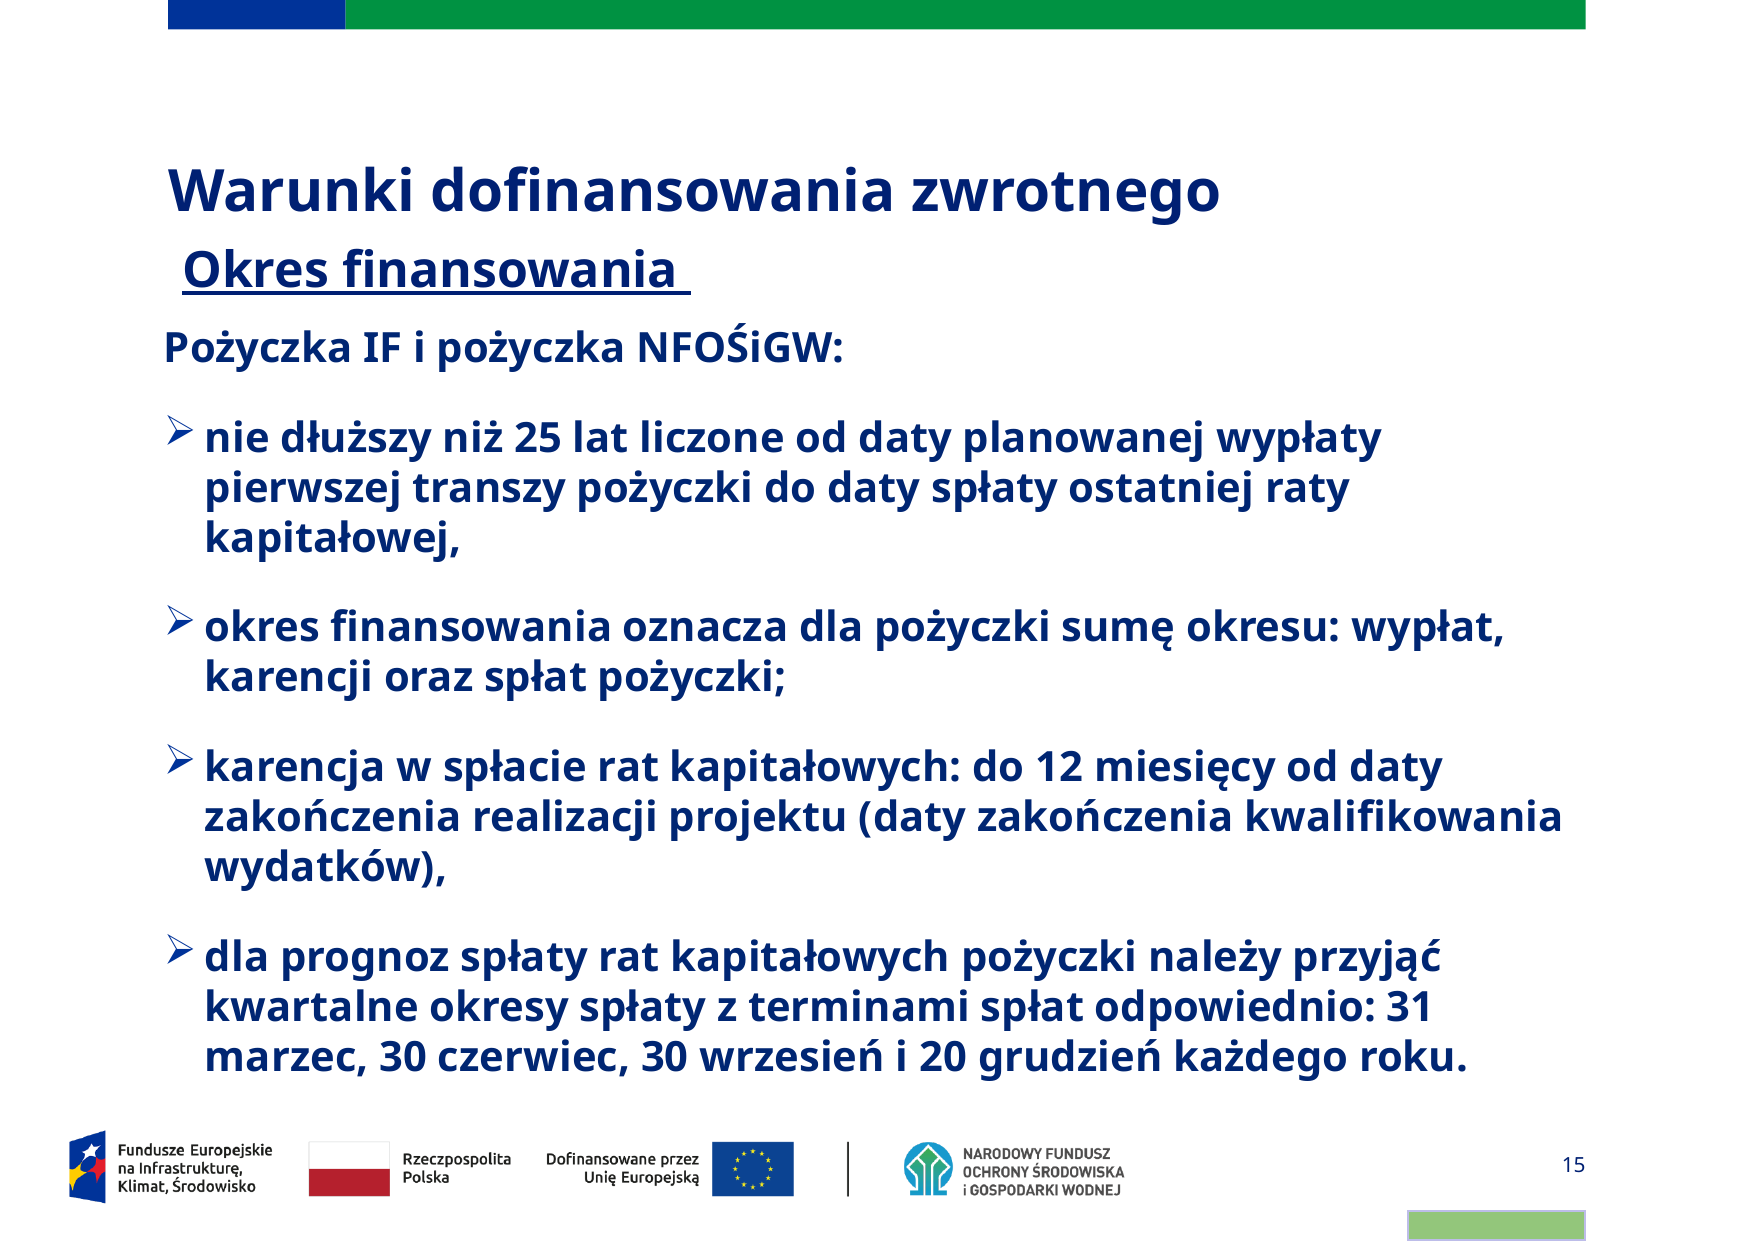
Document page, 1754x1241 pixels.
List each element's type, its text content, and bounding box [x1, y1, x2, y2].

title Warunki dofinansowania zwrotnego Okres finansowania [168, 147, 1586, 302]
slide_number 15 [1408, 1151, 1586, 1181]
list Pożyczka IF i pożyczka NFOŚiGW: nie dłuższy niż 25 lat liczone od daty planowanej wypłaty pierwszej transzy pożyczki do daty spłaty ostatniej raty kapitałowej, okres finansowania oznacza dla pożyczki sumę okresu: wypłat, karencji oraz spłat pożyczki; karencja w spłacie rat kapitałowych: do 12 miesięcy od daty zakończenia realizacji projektu (daty zakończenia kwalifikowania wydatków), dla prognoz spłaty rat kapitałowych pożyczki należy przyjąć kwartalne okresy spłaty z terminami spłat odpowiednio: 31 marzec, 30 czerwiec, 30 wrzesień i 20 grudzień każdego roku. [163, 320, 1582, 1093]
picture [49, 1112, 1143, 1221]
